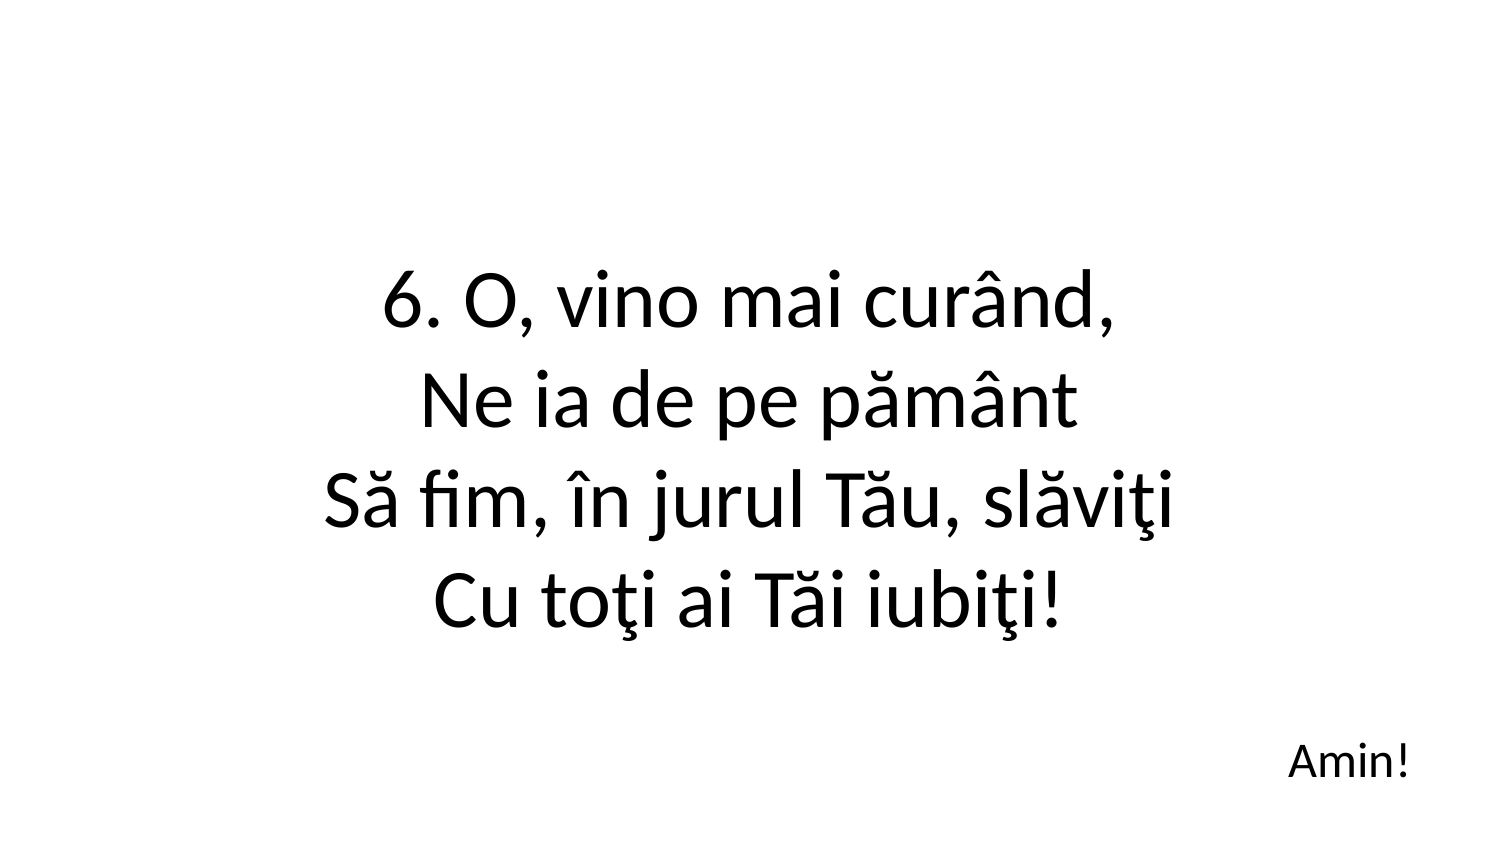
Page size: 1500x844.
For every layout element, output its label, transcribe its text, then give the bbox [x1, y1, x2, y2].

text_box 6. O, vino mai curând, Ne ia de pe pământ Să fim, în jurul Tău, slăviţi Cu toţi ai Tăi iubiţi! [308, 192, 1192, 652]
text_box Amin! [1273, 674, 1427, 795]
